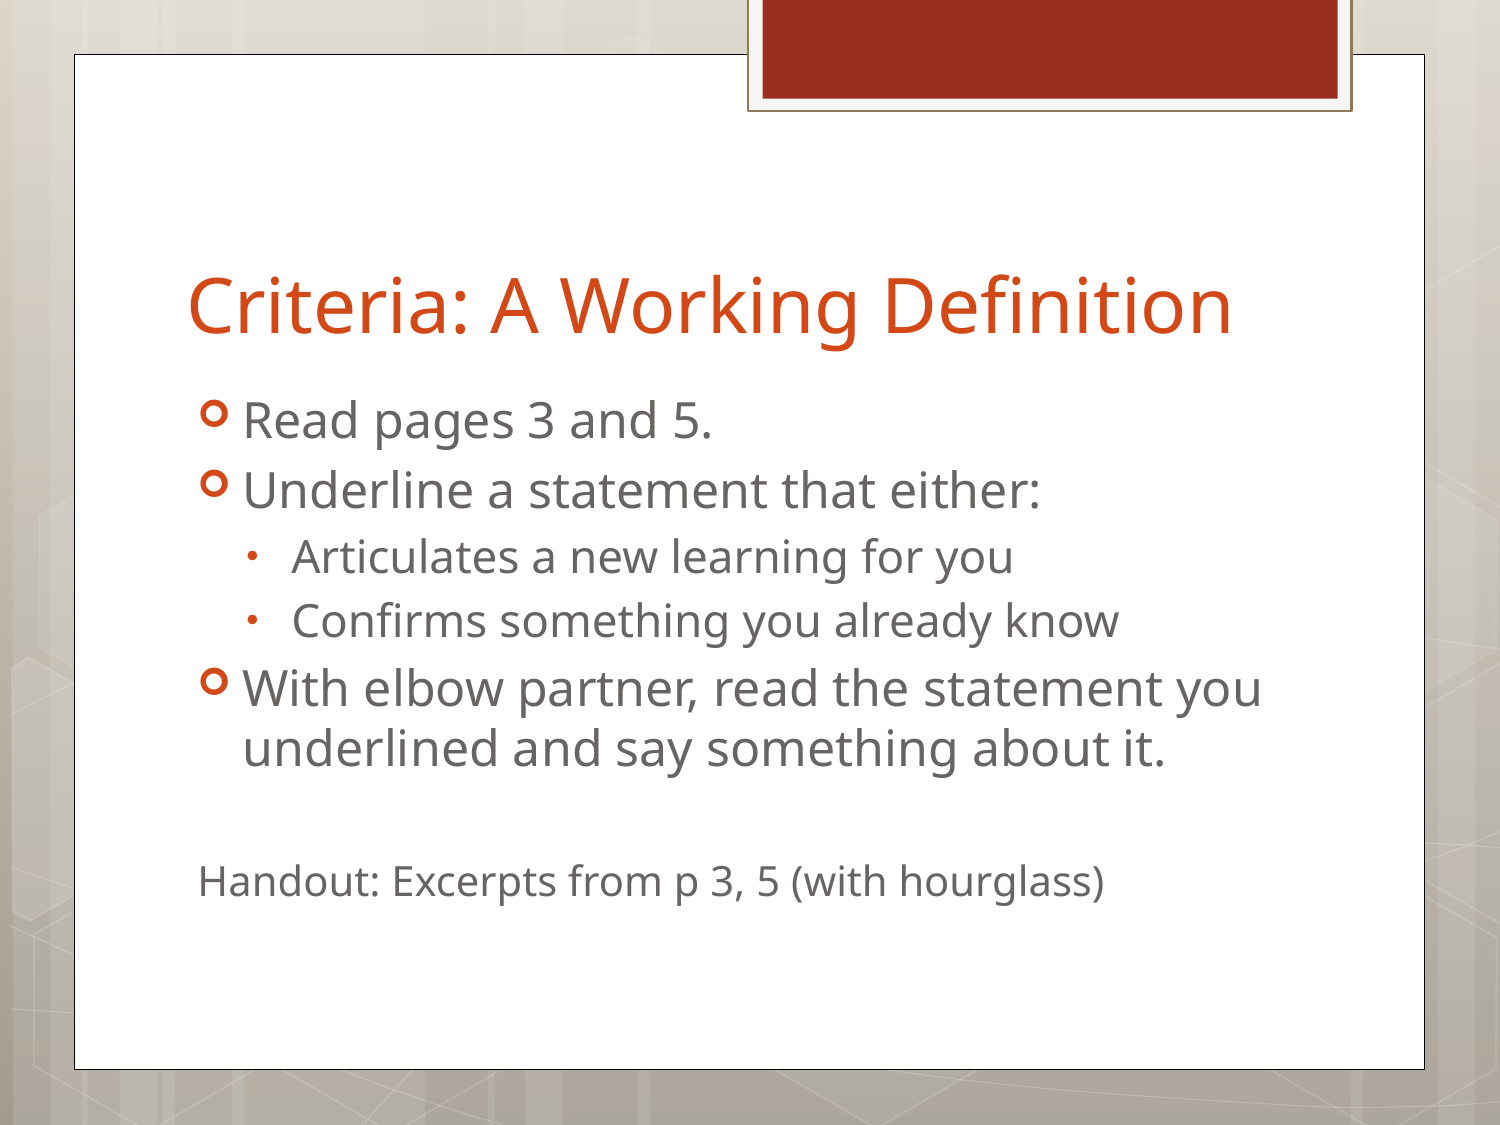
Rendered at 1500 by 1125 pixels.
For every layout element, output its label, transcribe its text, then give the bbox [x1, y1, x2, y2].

title Criteria: A Working Definition [171, 168, 1324, 357]
list Read pages 3 and 5. Underline a statement that either: Articulates a new learning for you Confirms something you already know With elbow partner, read the statement you underlined and say something about it. Handout: Excerpts from p 3, 5 (with hourglass) [171, 381, 1283, 957]
